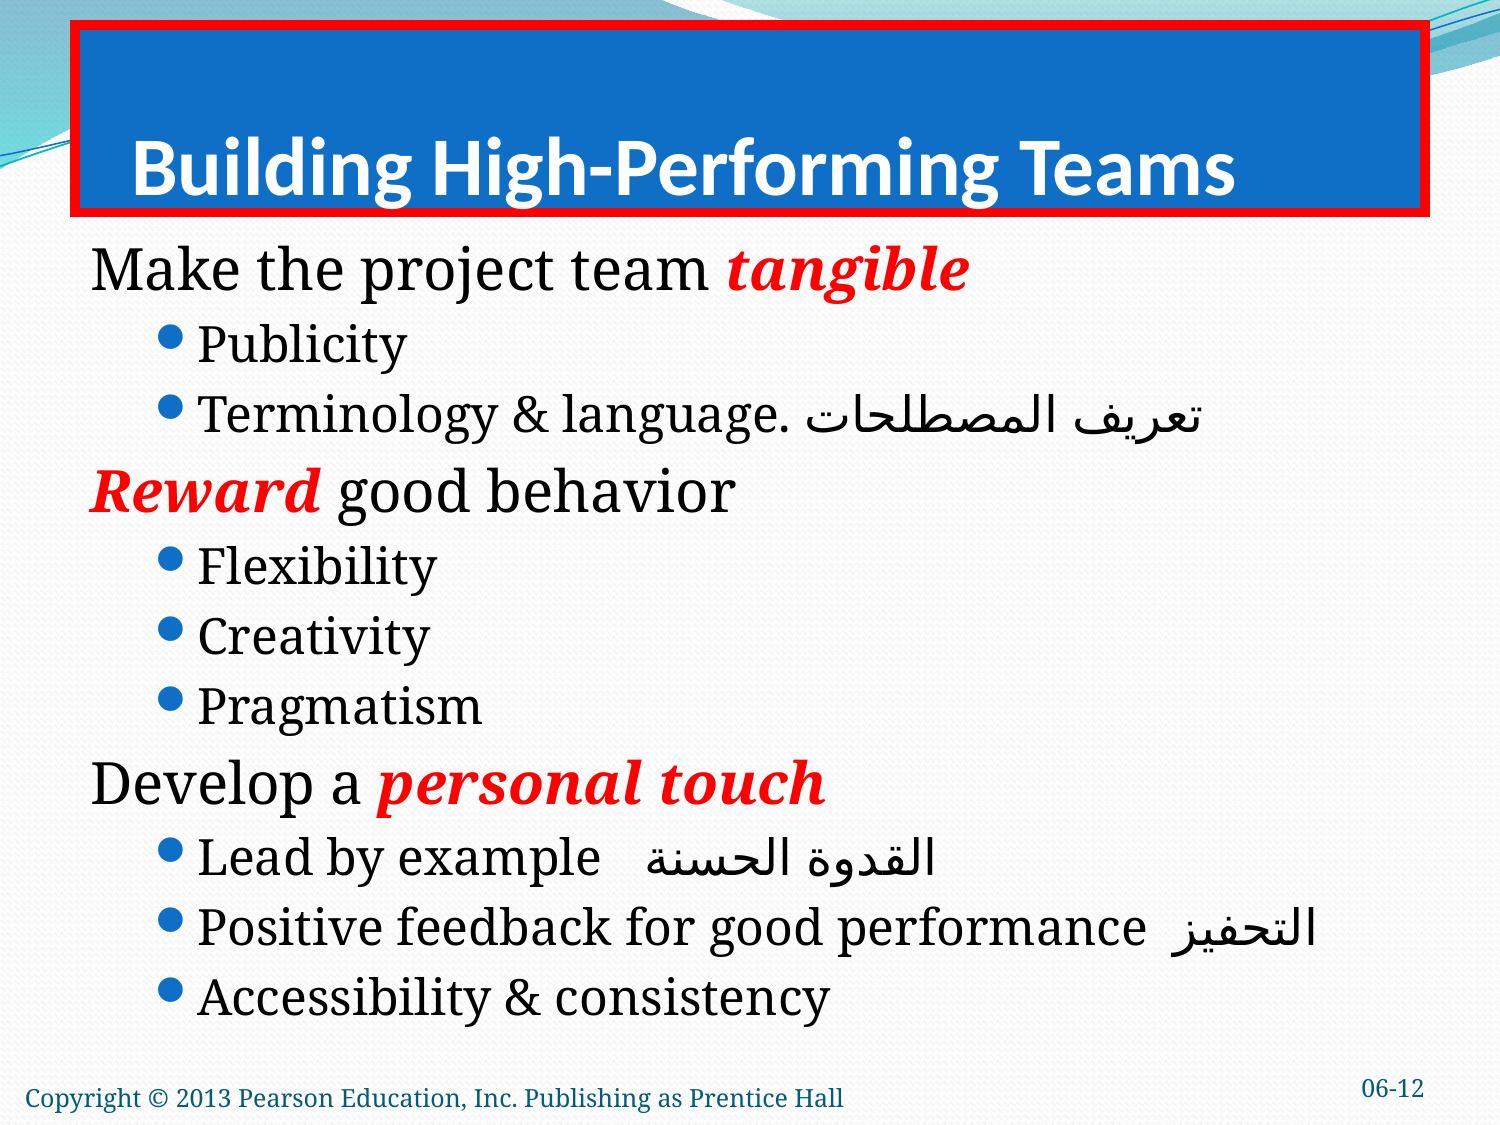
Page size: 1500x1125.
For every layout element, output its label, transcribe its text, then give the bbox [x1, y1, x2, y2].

title Building High-Performing Teams [74, 24, 1426, 213]
list Make the project team tangible Publicity Terminology & language. تعريف المصطلحات Reward good behavior Flexibility Creativity Pragmatism Develop a personal touch Lead by example القدوة الحسنة Positive feedback for good performance التحفيز Accessibility & consistency [74, 224, 1426, 1051]
slide_number 06-12 [1299, 1042, 1425, 1103]
